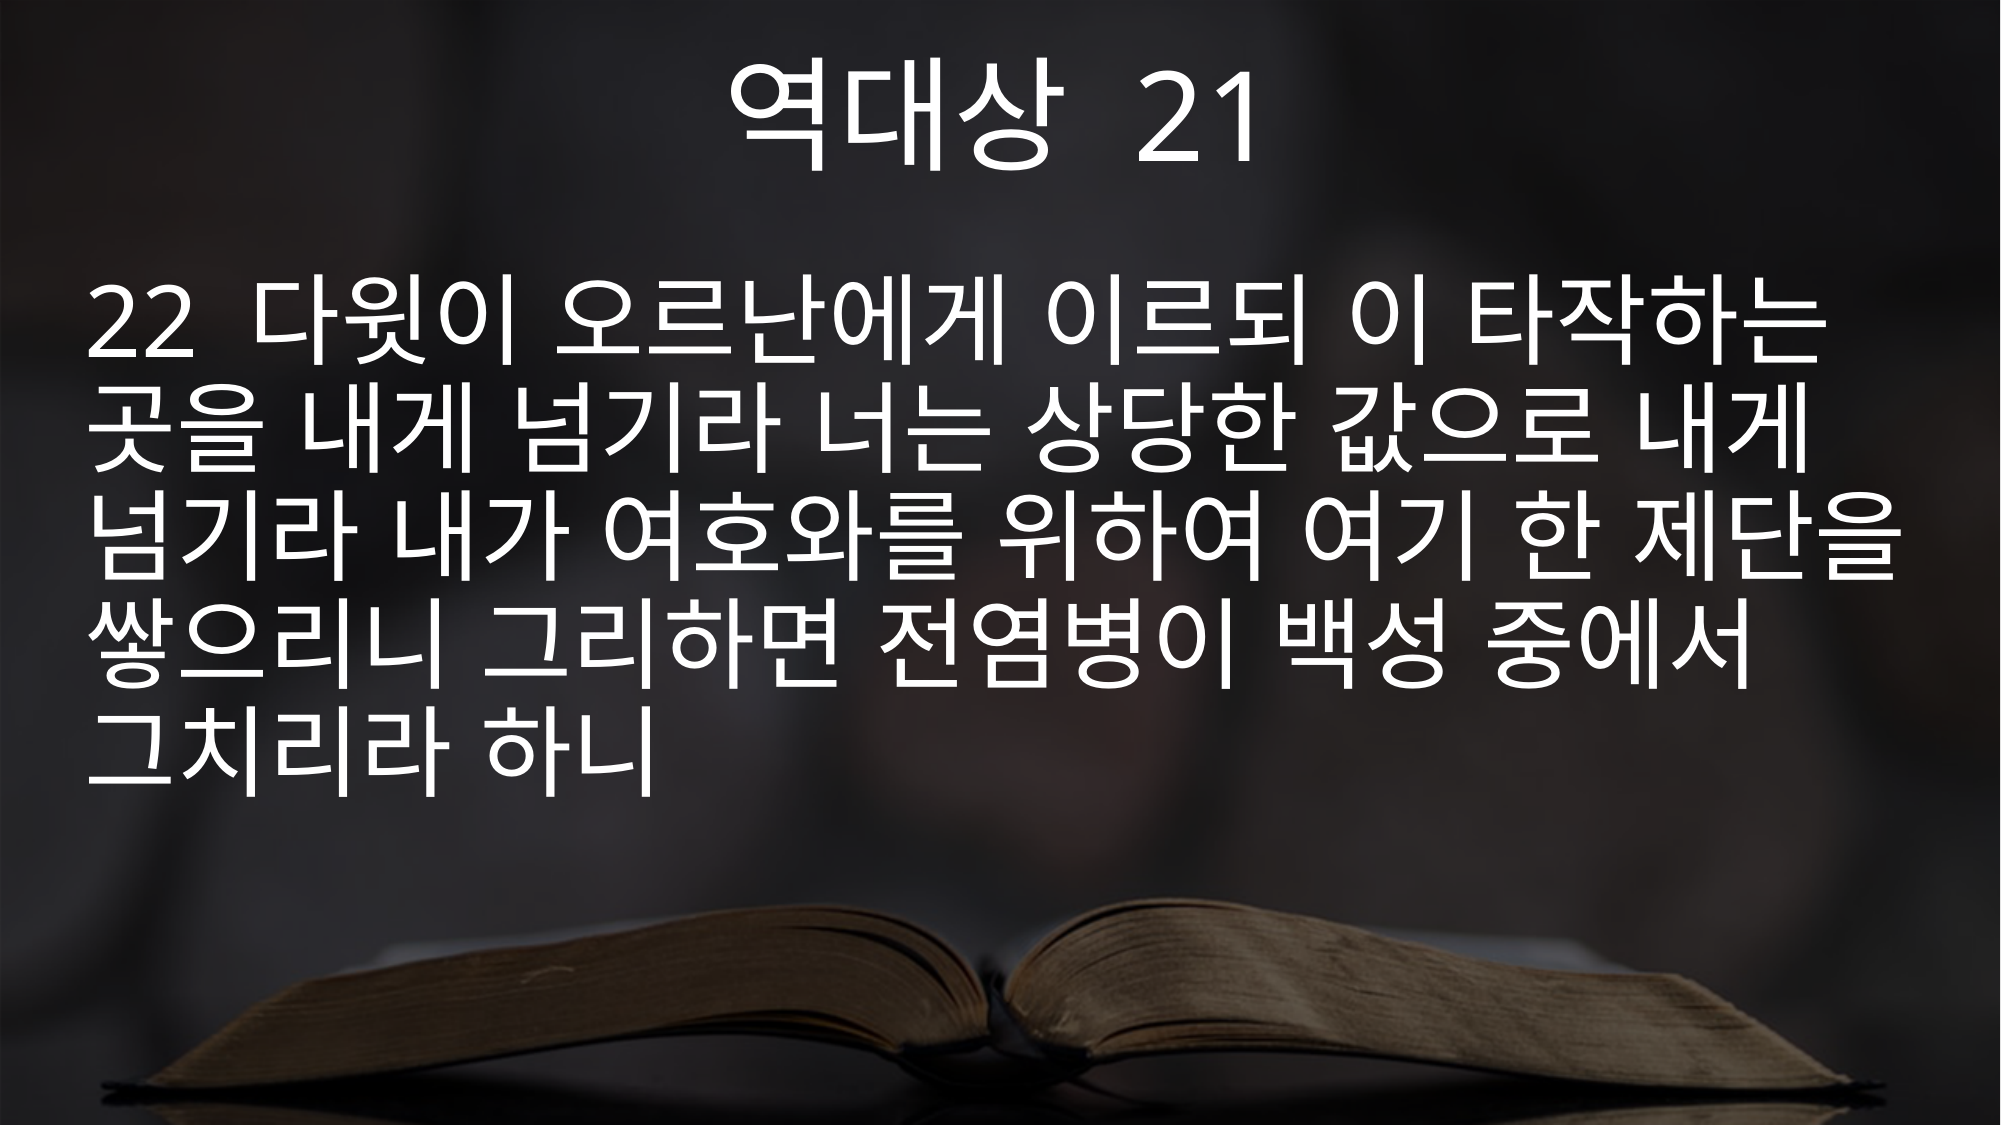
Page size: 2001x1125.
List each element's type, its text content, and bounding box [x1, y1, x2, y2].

footer 역대상 21 [0, 32, 2000, 192]
picture [0, 0, 2001, 1125]
list 22 다윗이 오르난에게 이르되 이 타작하는 곳을 내게 넘기라 너는 상당한 값으로 내게 넘기라 내가 여호와를 위하여 여기 한 제단을 쌓으리니 그리하면 전염병이 백성 중에서 그치리라 하니 [69, 263, 1953, 423]
